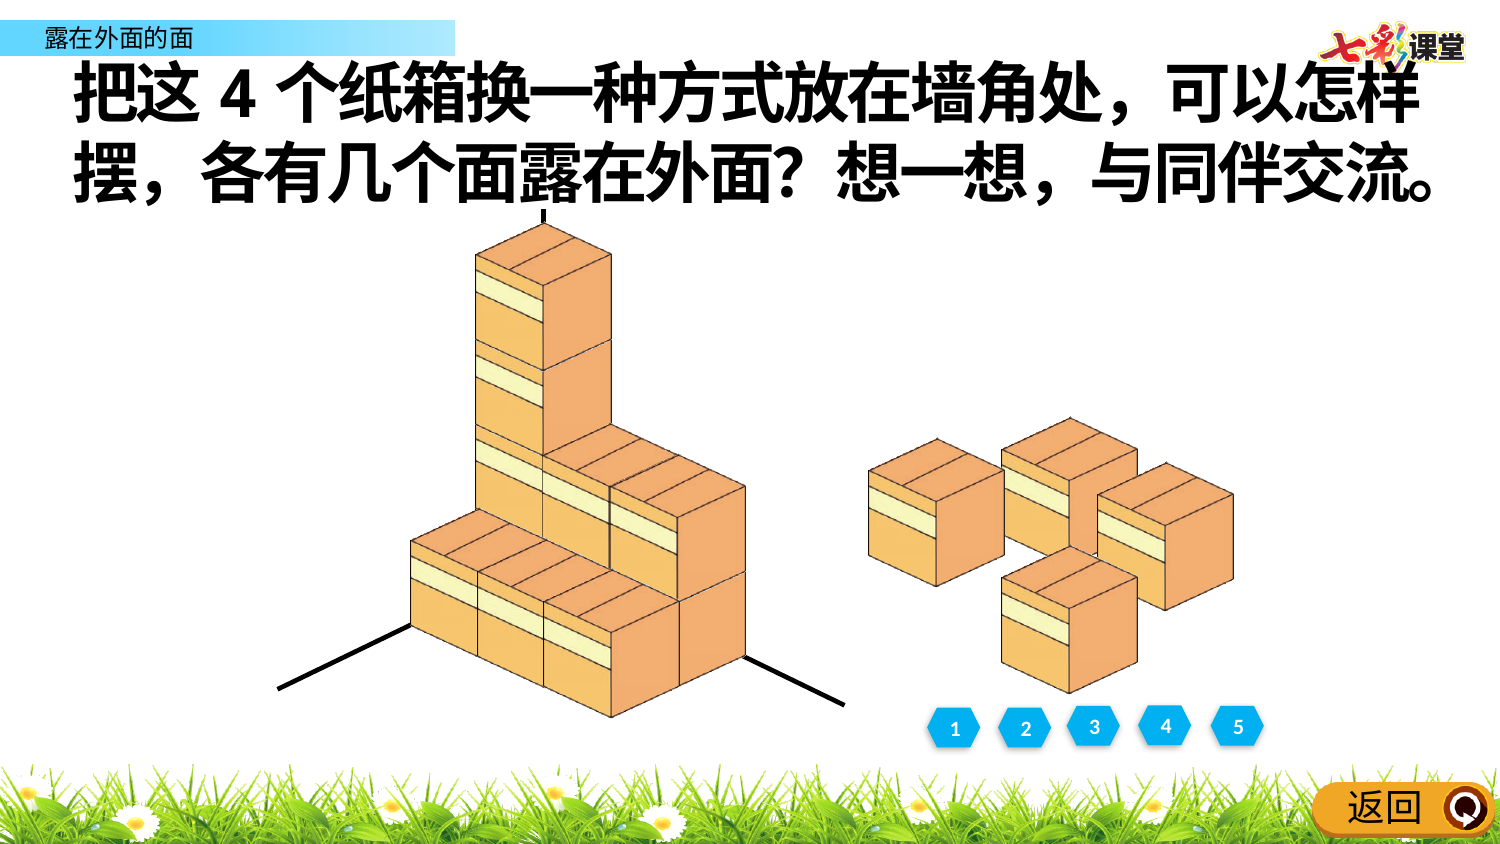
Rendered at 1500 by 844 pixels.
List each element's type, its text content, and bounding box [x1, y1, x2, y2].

text_box 2 [998, 707, 1052, 748]
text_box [277, 208, 845, 706]
text_box 把这4个纸箱换一种方式放在墙角处，可以怎样摆，各有几个面露在外面？想一想，与同伴交流。 [57, 43, 1436, 219]
picture [863, 416, 1235, 695]
text_box 3 [1066, 705, 1120, 746]
text_box 1 [927, 707, 981, 748]
text_box 5 [1210, 705, 1264, 746]
picture [1316, 20, 1468, 80]
picture [405, 221, 748, 720]
text_box 4 [1138, 705, 1192, 746]
picture [0, 764, 1500, 844]
